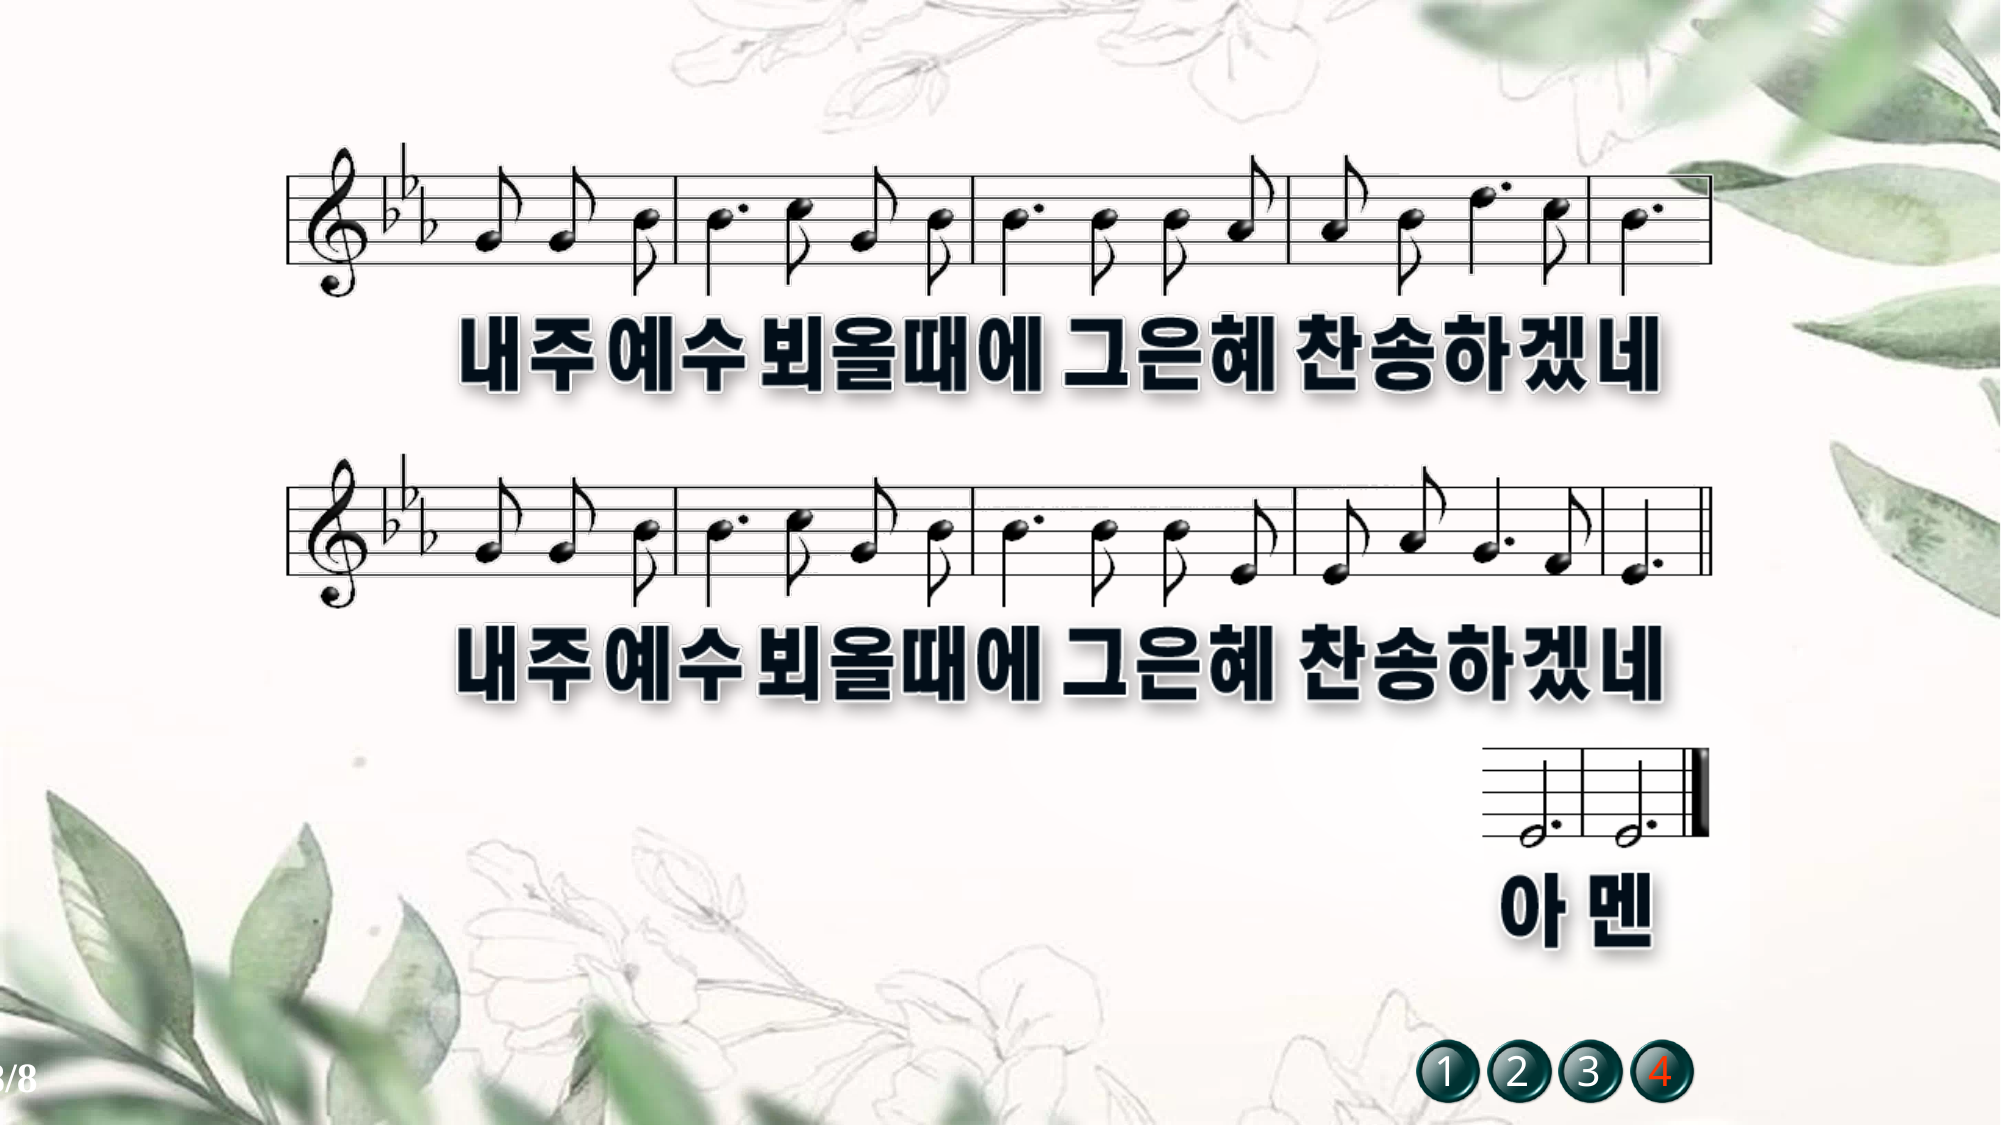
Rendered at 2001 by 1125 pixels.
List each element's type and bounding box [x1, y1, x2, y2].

text_box [1555, 1035, 1626, 1106]
picture [0, 0, 2001, 1125]
text_box [1413, 1035, 1484, 1106]
text_box [1627, 1035, 1697, 1106]
text_box [1484, 1035, 1555, 1106]
